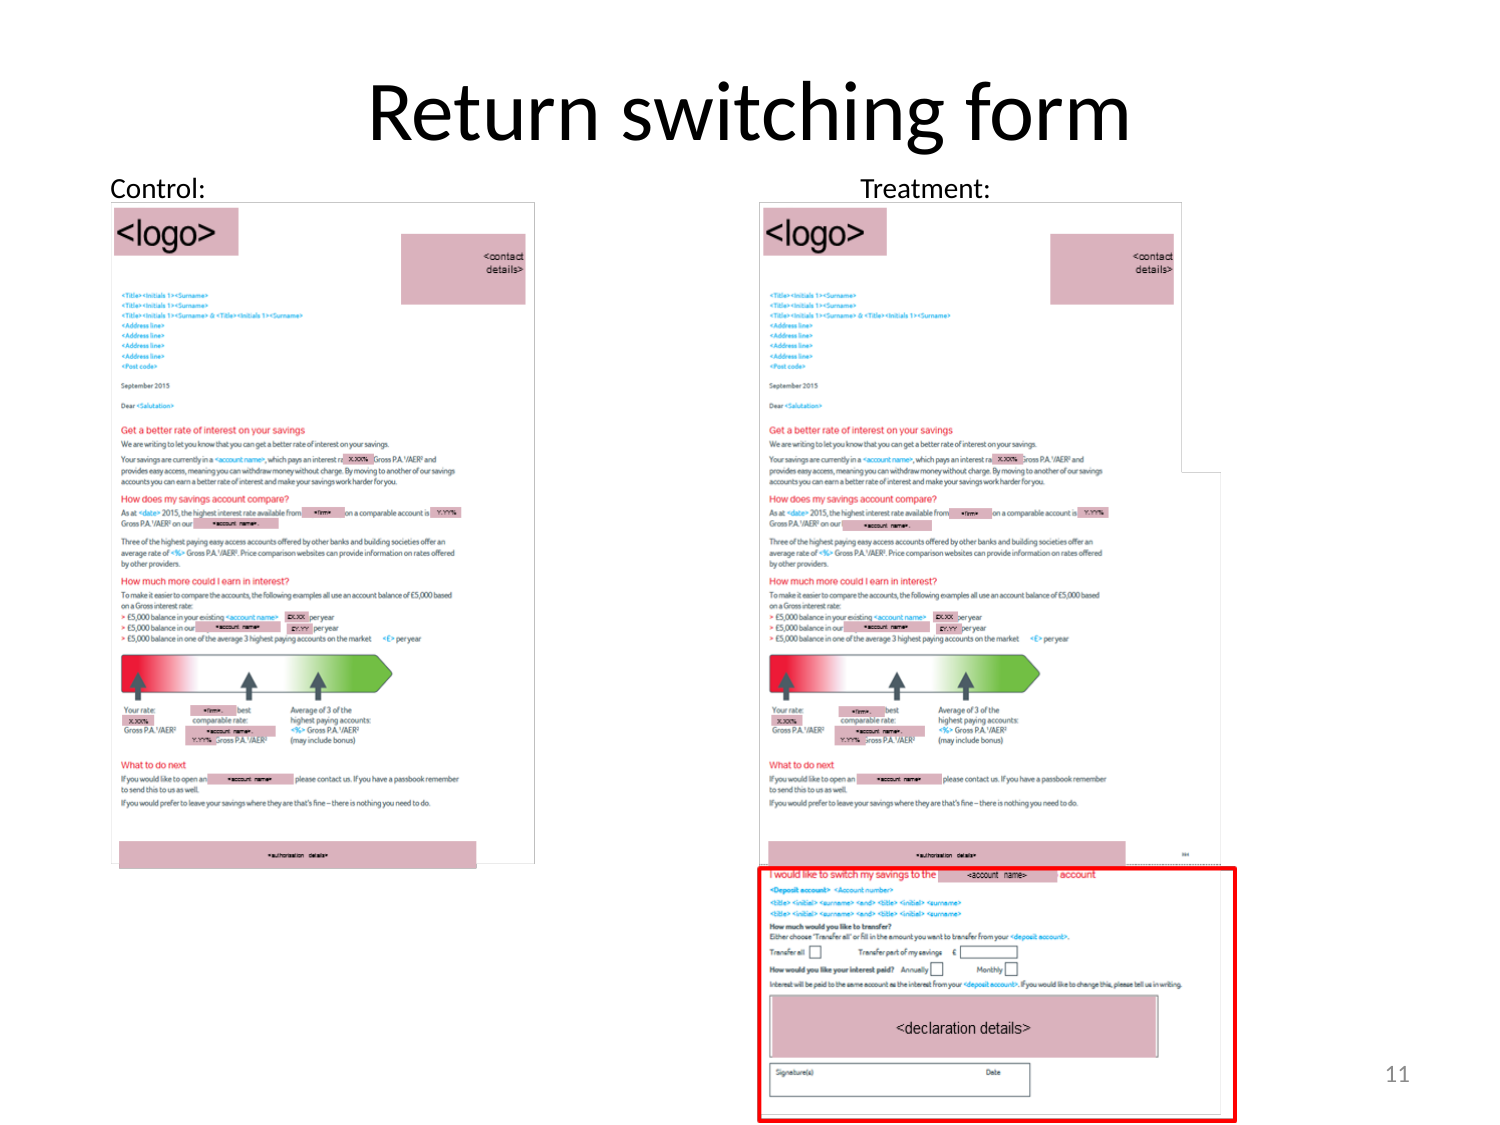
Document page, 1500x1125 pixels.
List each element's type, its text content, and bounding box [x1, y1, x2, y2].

slide_number 11 [1243, 1042, 1425, 1103]
text_box Control: Treatment: [95, 161, 1437, 225]
picture [95, 198, 1238, 1123]
title Return switching form [117, 47, 1383, 161]
